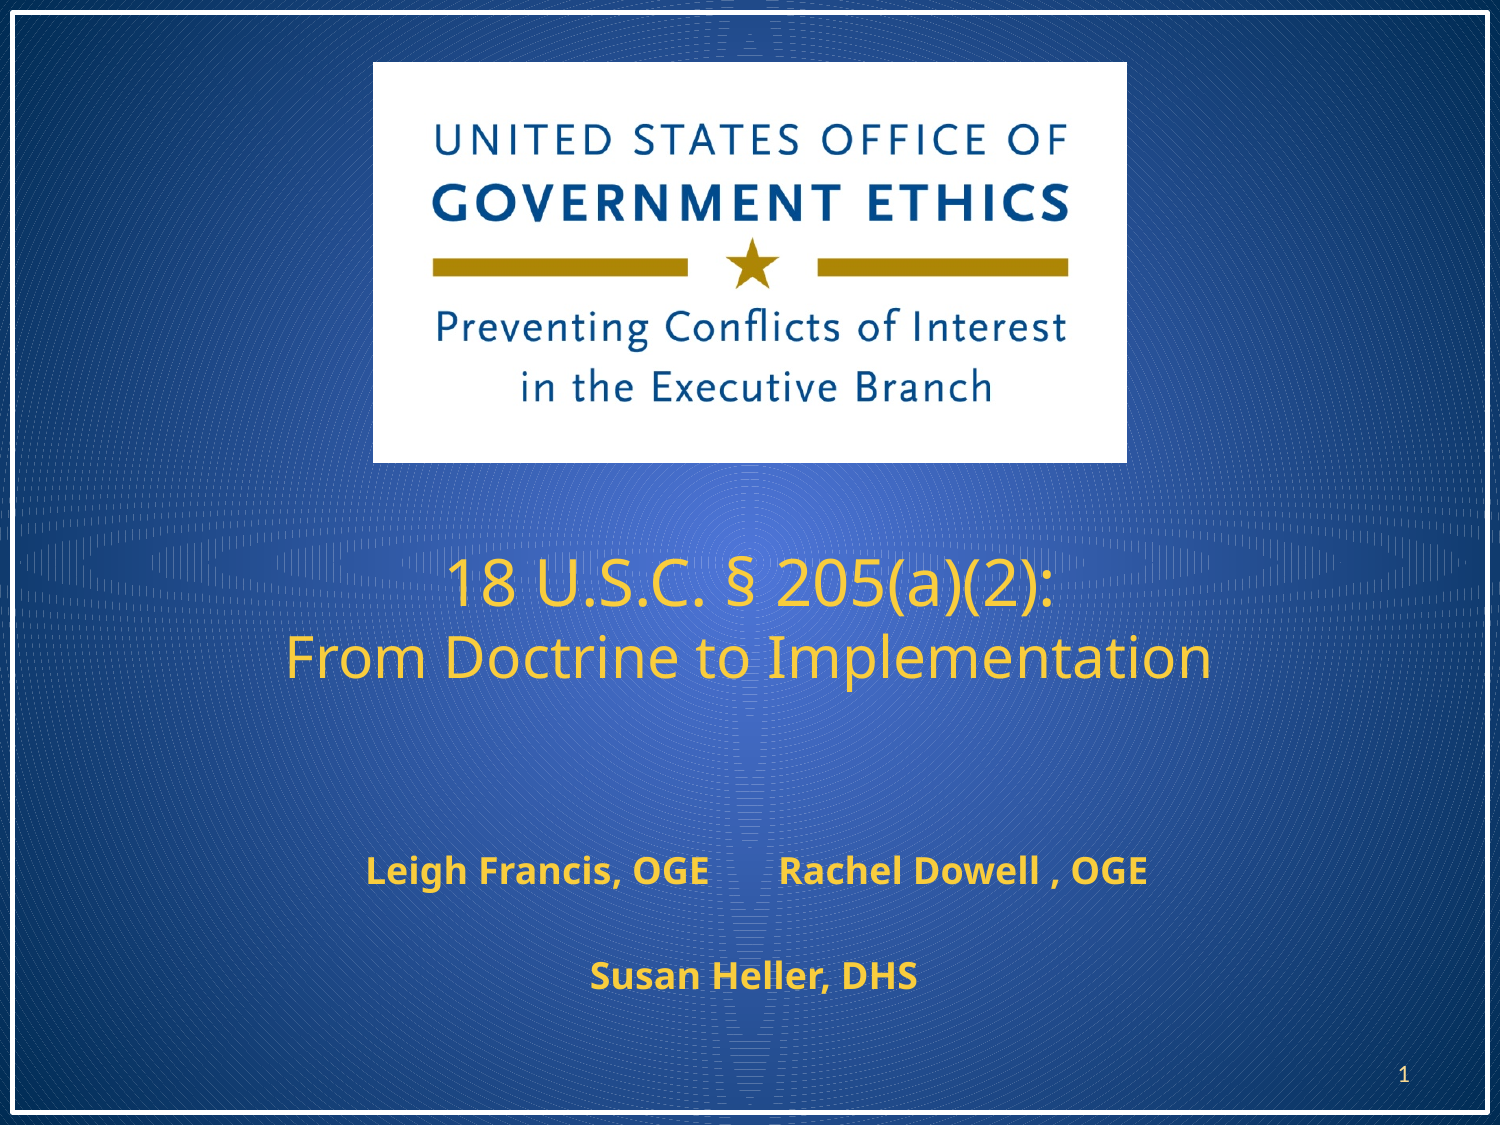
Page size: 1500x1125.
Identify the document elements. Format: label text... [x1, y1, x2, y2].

text_box Leigh Francis, OGE Rachel Dowell , OGE [350, 837, 1200, 1112]
slide_number 1 [1200, 1042, 1425, 1103]
text_box Susan Heller, DHS [574, 944, 1400, 1005]
title 18 U.S.C. § 205(a)(2): From Doctrine to Implementation [112, 533, 1388, 775]
picture [374, 63, 1126, 462]
